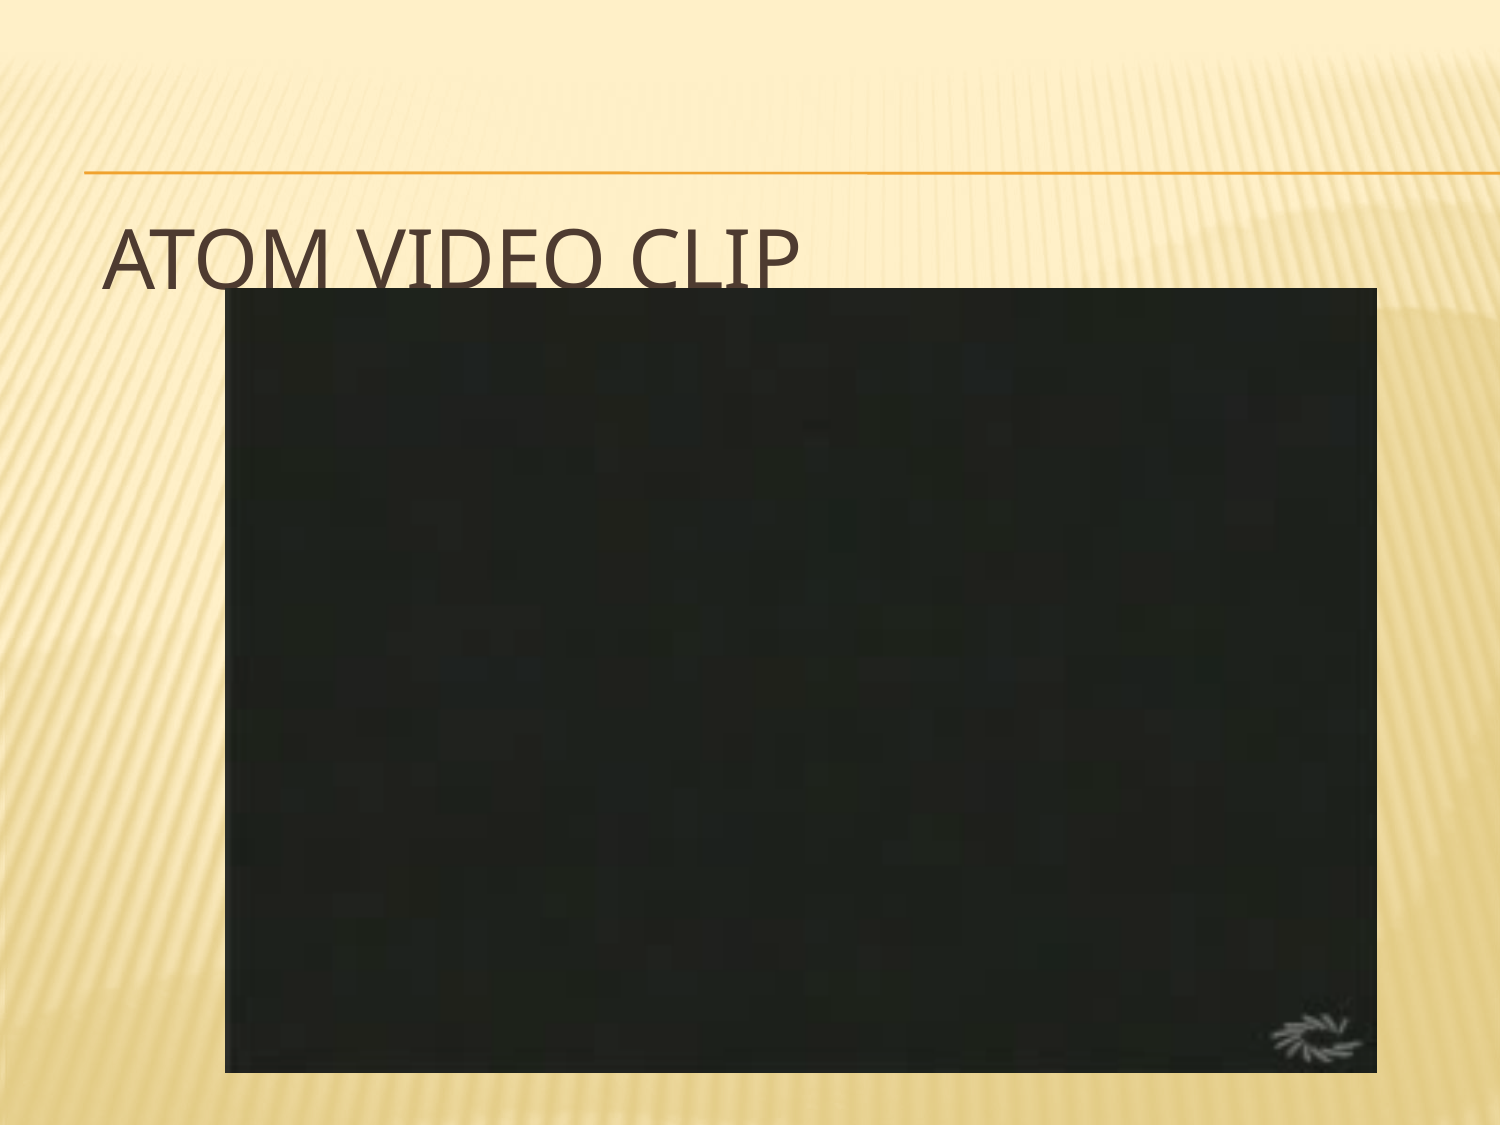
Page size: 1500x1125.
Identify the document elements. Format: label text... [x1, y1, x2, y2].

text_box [224, 287, 1378, 1074]
title Atom Video Clip [87, 162, 1438, 350]
